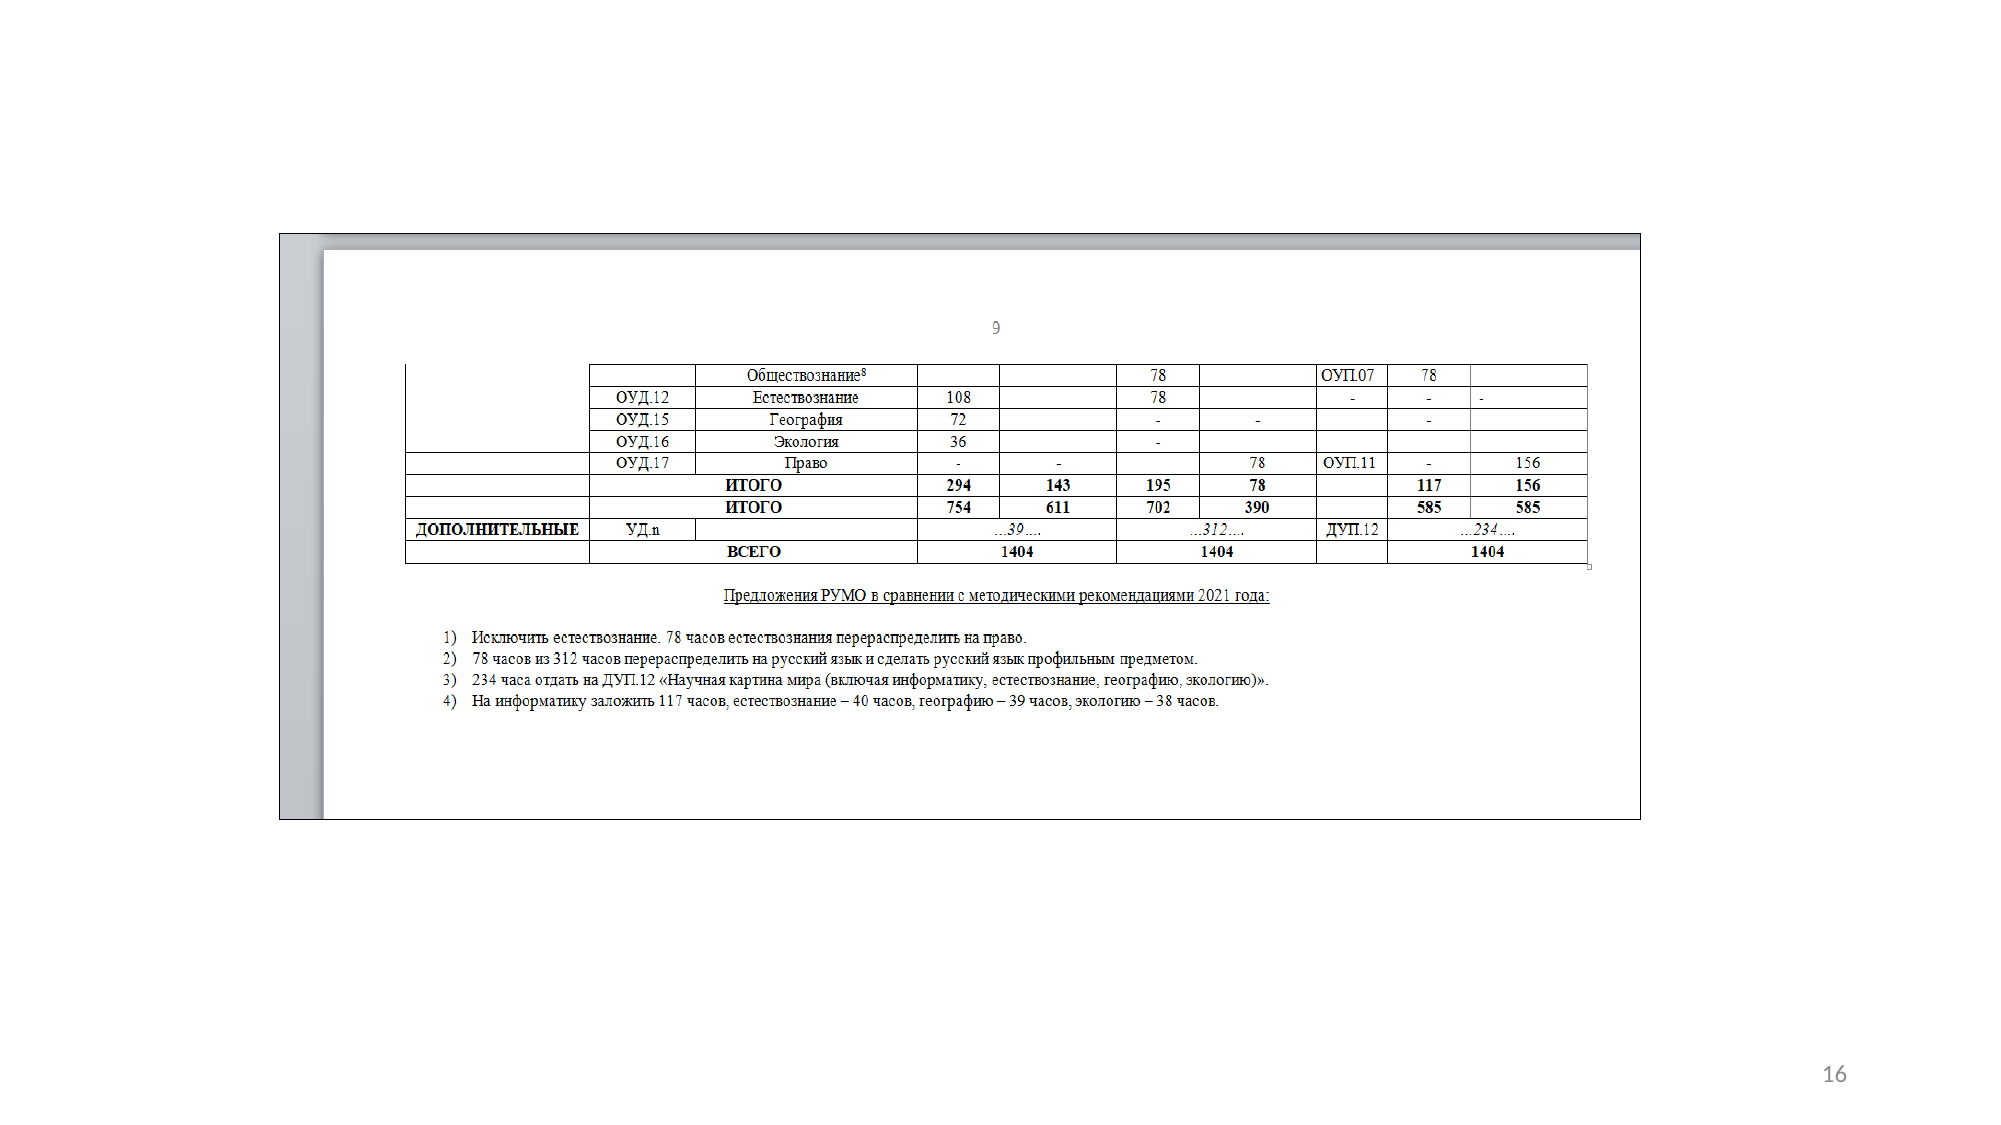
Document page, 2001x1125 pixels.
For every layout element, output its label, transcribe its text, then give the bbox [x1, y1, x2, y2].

slide_number 16 [1412, 1042, 1863, 1103]
picture [279, 232, 1641, 820]
